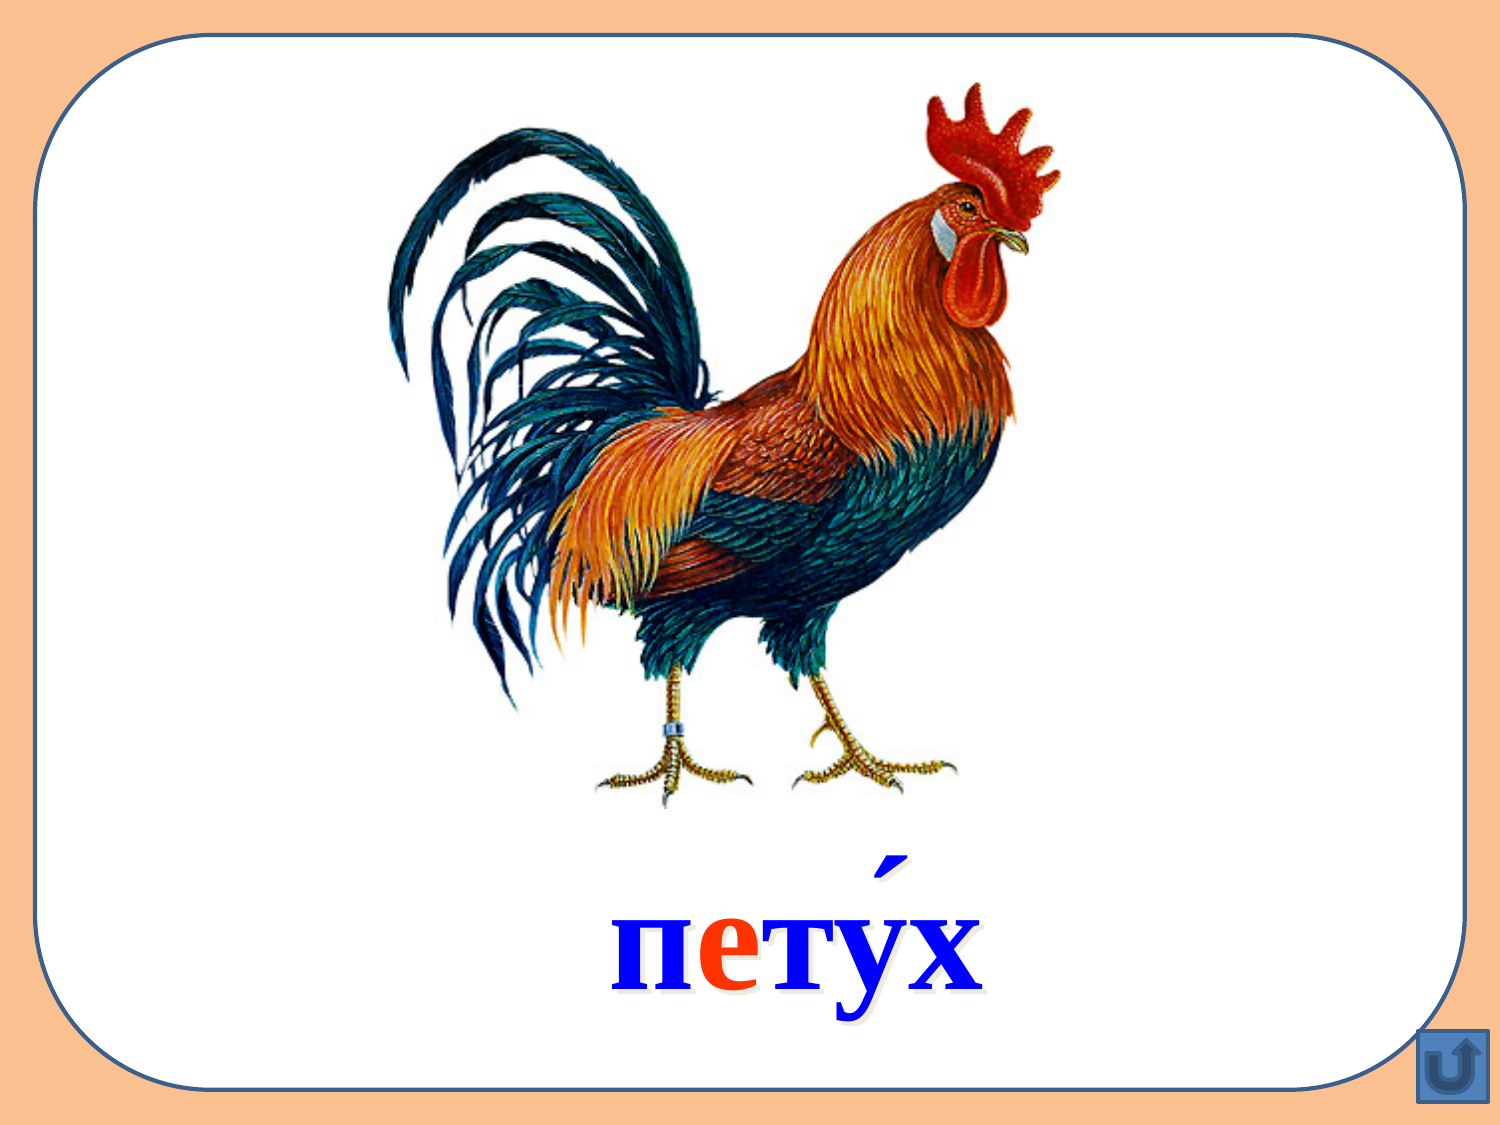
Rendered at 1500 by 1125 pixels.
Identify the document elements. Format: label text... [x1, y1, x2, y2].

text_box [1416, 1029, 1490, 1104]
text_box [32, 32, 1467, 1092]
text_box пету́х [85, 832, 1436, 1020]
picture [386, 81, 1063, 810]
